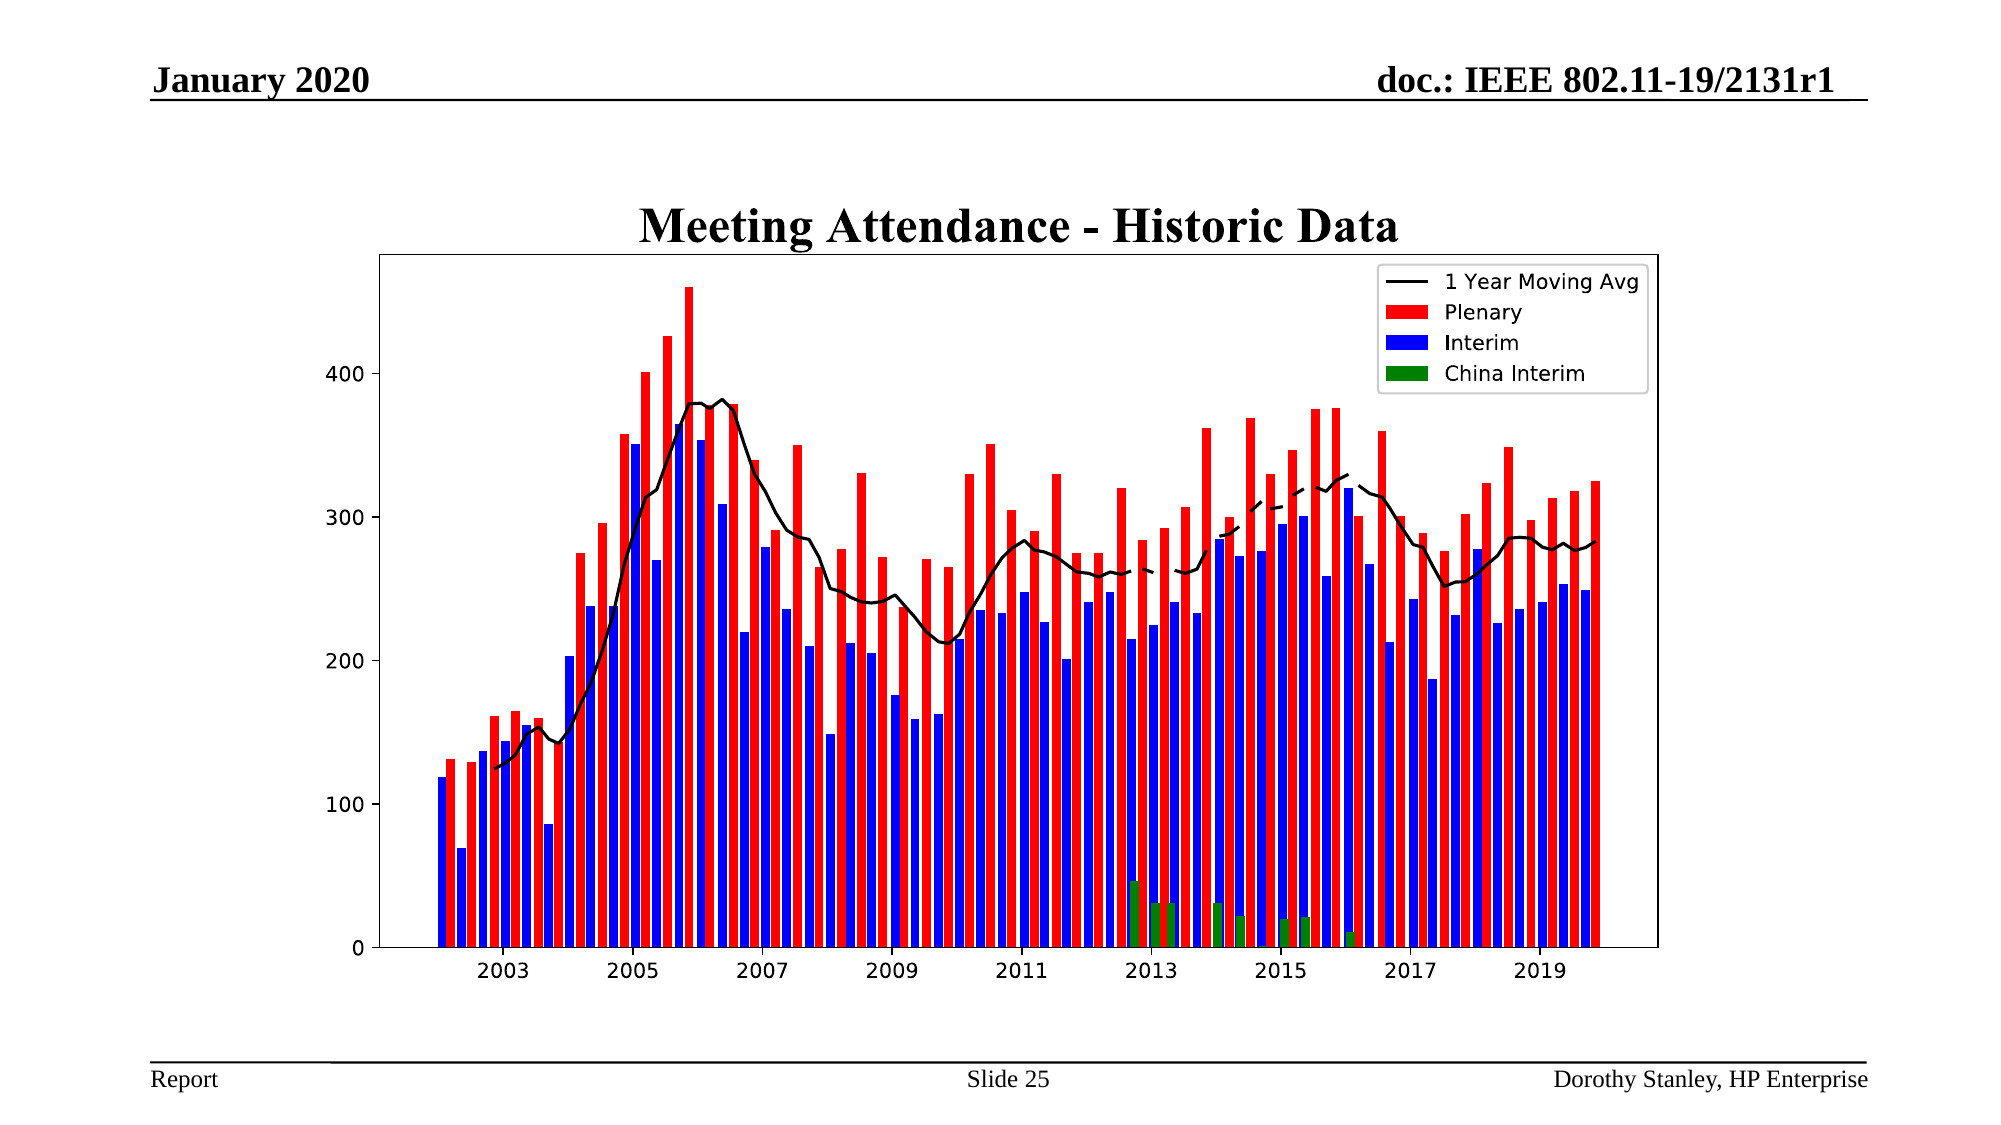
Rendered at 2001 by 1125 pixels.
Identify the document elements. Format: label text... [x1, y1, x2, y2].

slide_number Slide 25 [964, 1061, 1053, 1093]
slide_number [152, 54, 406, 101]
footer Dorothy Stanley, HP Enterprise [1512, 1061, 1869, 1093]
picture [172, 146, 1828, 1051]
